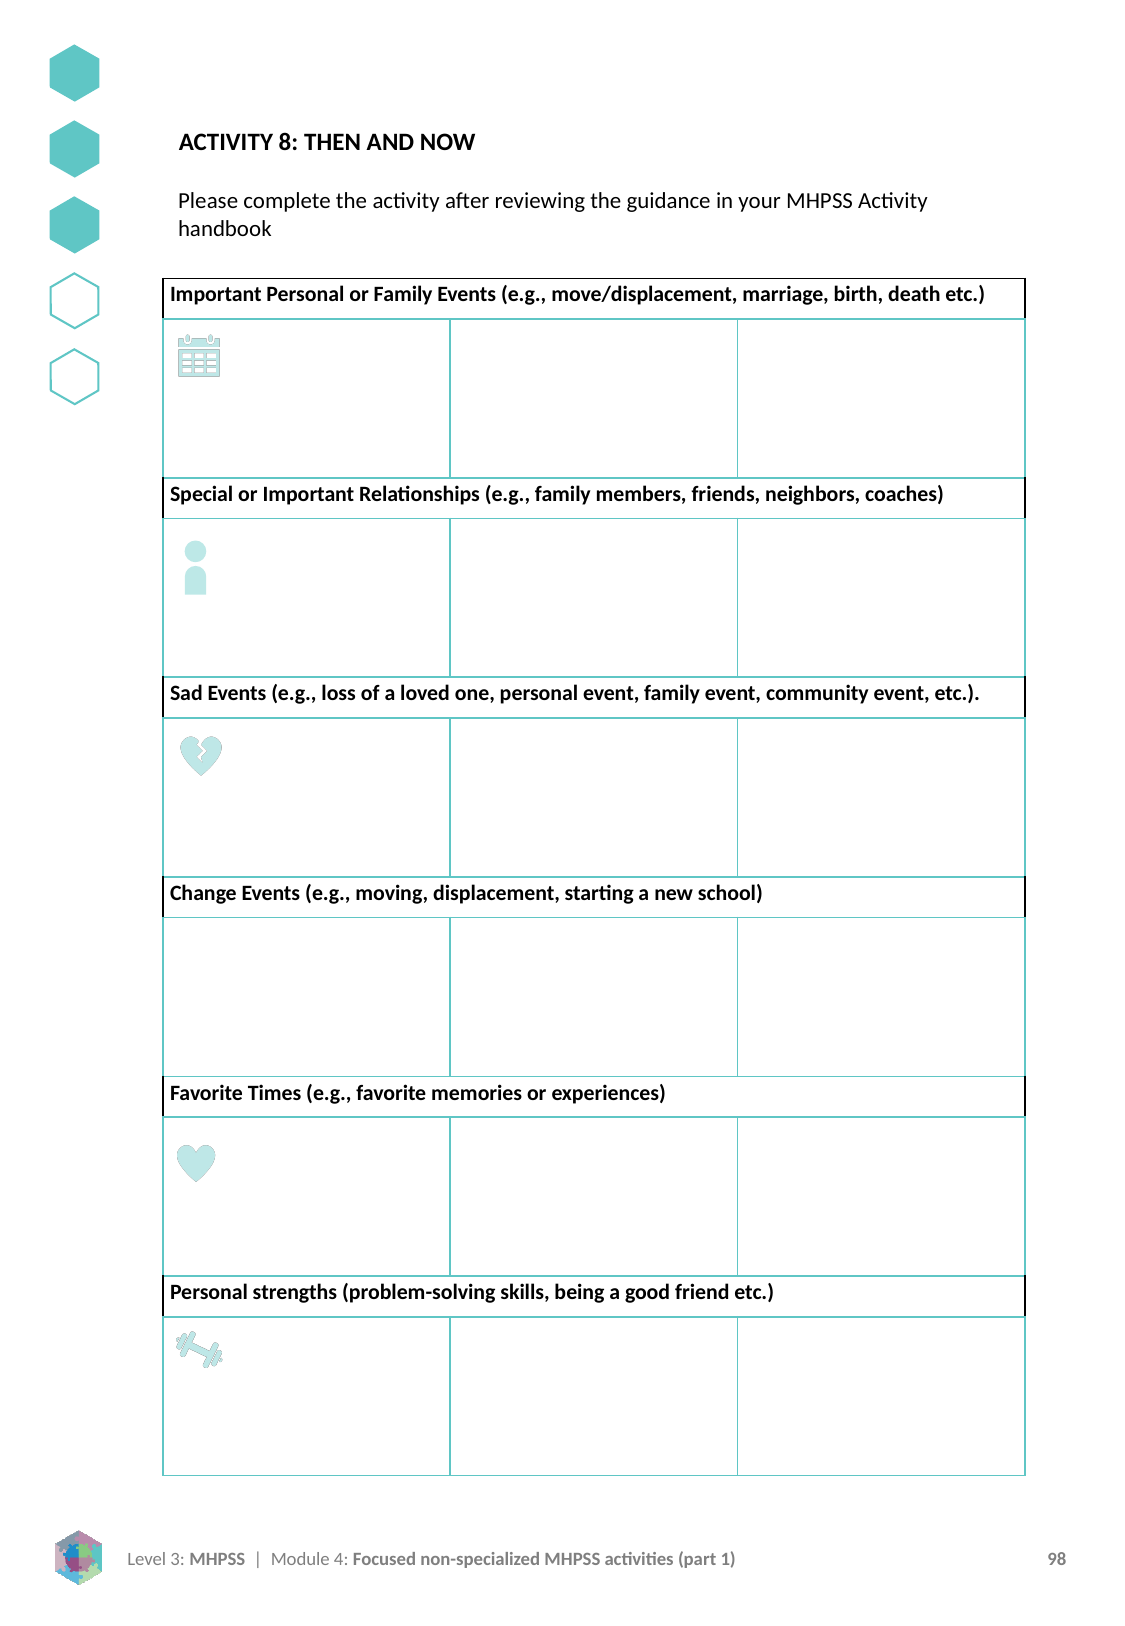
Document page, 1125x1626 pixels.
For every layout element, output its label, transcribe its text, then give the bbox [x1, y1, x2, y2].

picture [172, 727, 230, 785]
table_cell [451, 918, 737, 1076]
table_cell Sad Events (e.g., loss of a loved one, personal event, family event, community event, etc.). [164, 678, 1024, 717]
table_cell [451, 1118, 737, 1275]
table_cell Special or Important Relationships (e.g., family members, friends, neighbors, coaches) [164, 479, 1024, 518]
picture [168, 1136, 224, 1192]
table_cell Personal strengths (problem-solving skills, being a good friend etc.) [164, 1277, 1024, 1316]
table_cell [451, 519, 737, 676]
table_cell [164, 719, 449, 876]
table_cell [738, 1118, 1024, 1275]
table_cell [738, 918, 1024, 1076]
text_box [50, 45, 99, 101]
table_cell [738, 519, 1024, 676]
table_cell Favorite Times (e.g., favorite memories or experiences) [164, 1077, 1024, 1116]
text_box ACTIVITY 8: THEN AND NOW [164, 117, 1025, 163]
table_cell [451, 719, 737, 876]
table_cell [164, 918, 449, 1076]
table_header Important Personal or Family Events (e.g., move/displacement, marriage, birth, death etc.) [164, 279, 1024, 318]
table_cell [451, 1318, 737, 1475]
table_cell [164, 1318, 449, 1475]
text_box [184, 540, 207, 595]
text_box [50, 197, 99, 253]
table_cell [738, 1318, 1024, 1475]
table_cell [164, 1118, 449, 1275]
picture [55, 1530, 102, 1585]
text_box [50, 349, 99, 405]
table_cell [738, 719, 1024, 876]
table_cell [164, 519, 449, 676]
table_cell [451, 320, 737, 477]
text_box [50, 273, 99, 329]
picture [169, 326, 229, 385]
picture [163, 1314, 235, 1385]
text_box [50, 121, 99, 177]
table_cell [738, 320, 1024, 477]
text_box Please complete the activity after reviewing the guidance in your MHPSS Activity handbook [163, 178, 1025, 249]
table_cell [164, 320, 449, 477]
table_cell Change Events (e.g., moving, displacement, starting a new school) [164, 878, 1024, 917]
